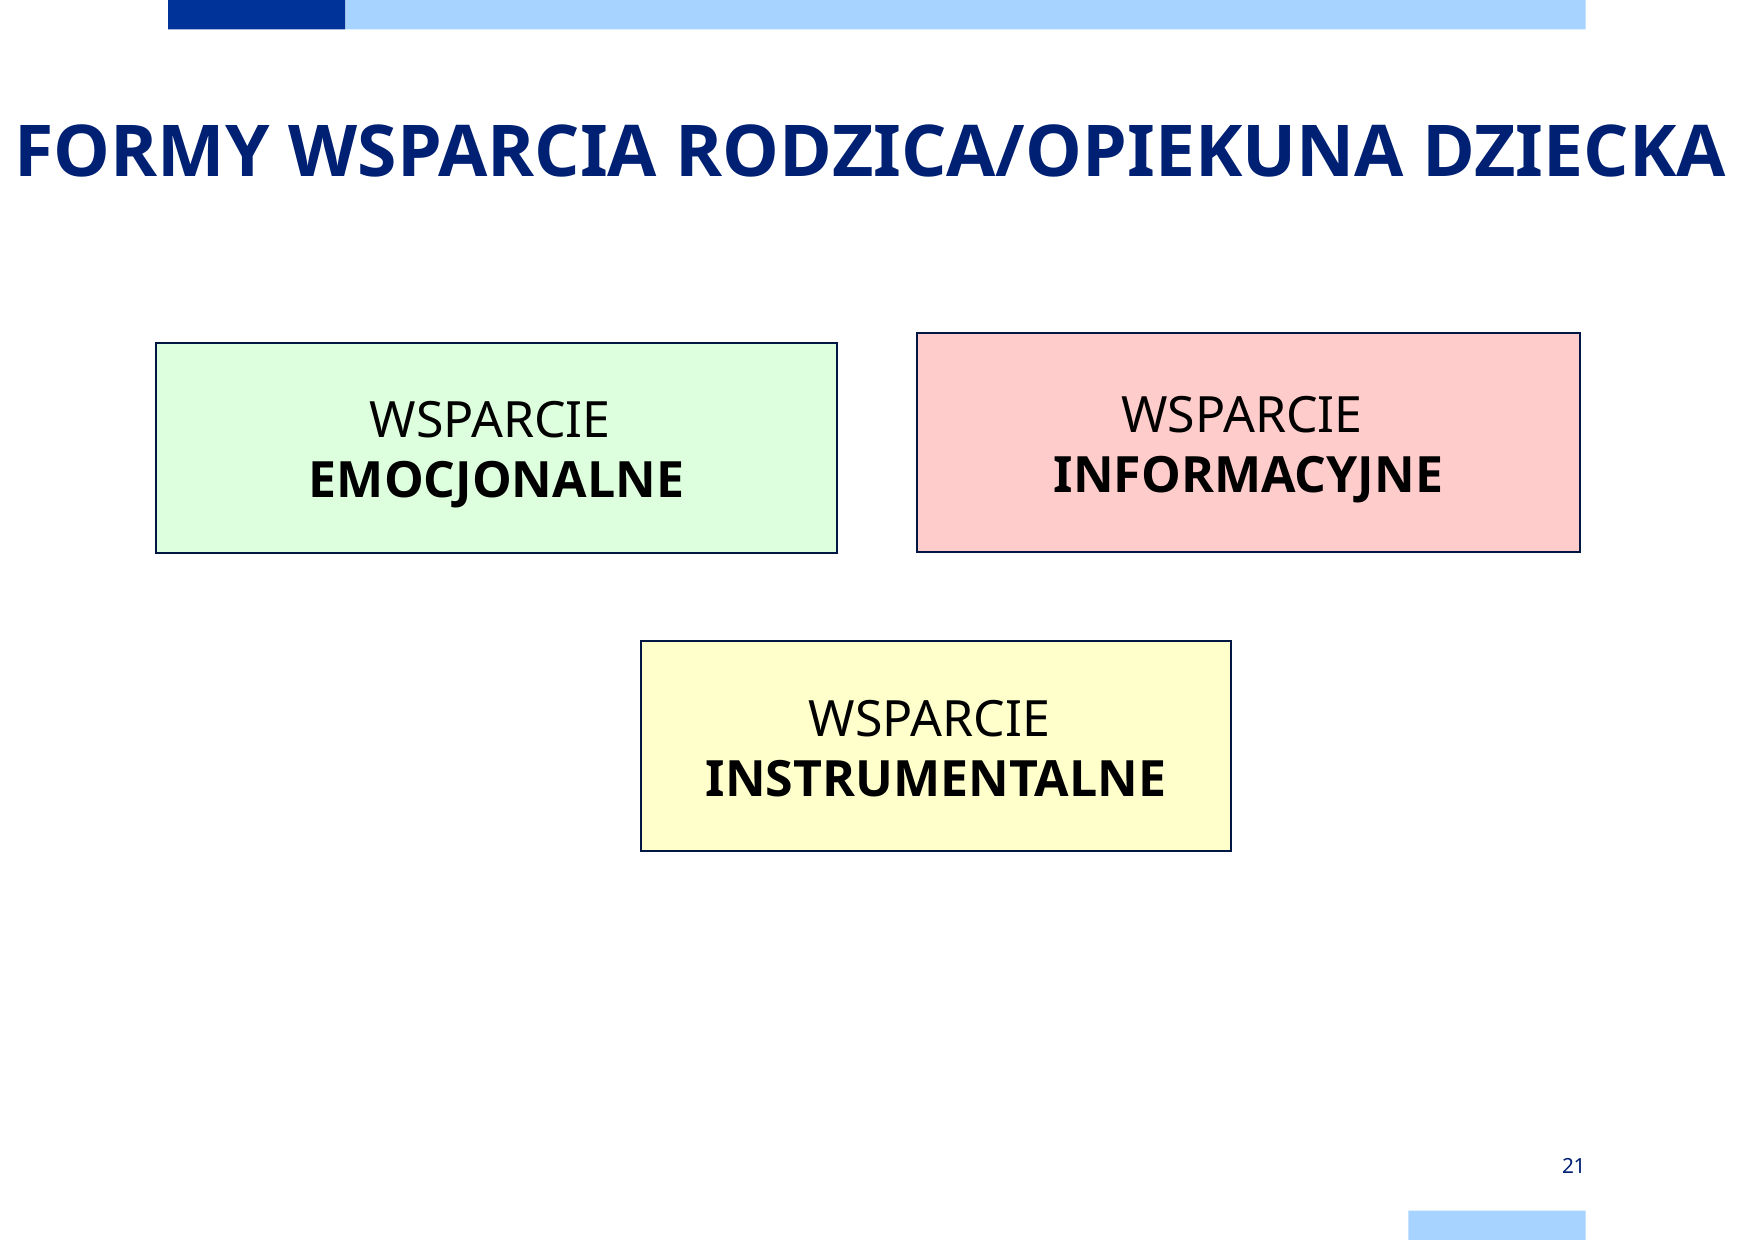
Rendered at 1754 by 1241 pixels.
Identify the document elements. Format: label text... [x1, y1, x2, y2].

slide_number 21 [1408, 1151, 1586, 1182]
text_box WSPARCIE INSTRUMENTALNE [640, 640, 1232, 852]
text_box WSPARCIE INFORMACYJNE [916, 332, 1581, 553]
title FORMY WSPARCIA RODZICA/OPIEKUNA DZIECKA [14, 59, 1754, 325]
text_box WSPARCIE EMOCJONALNE [155, 342, 838, 554]
